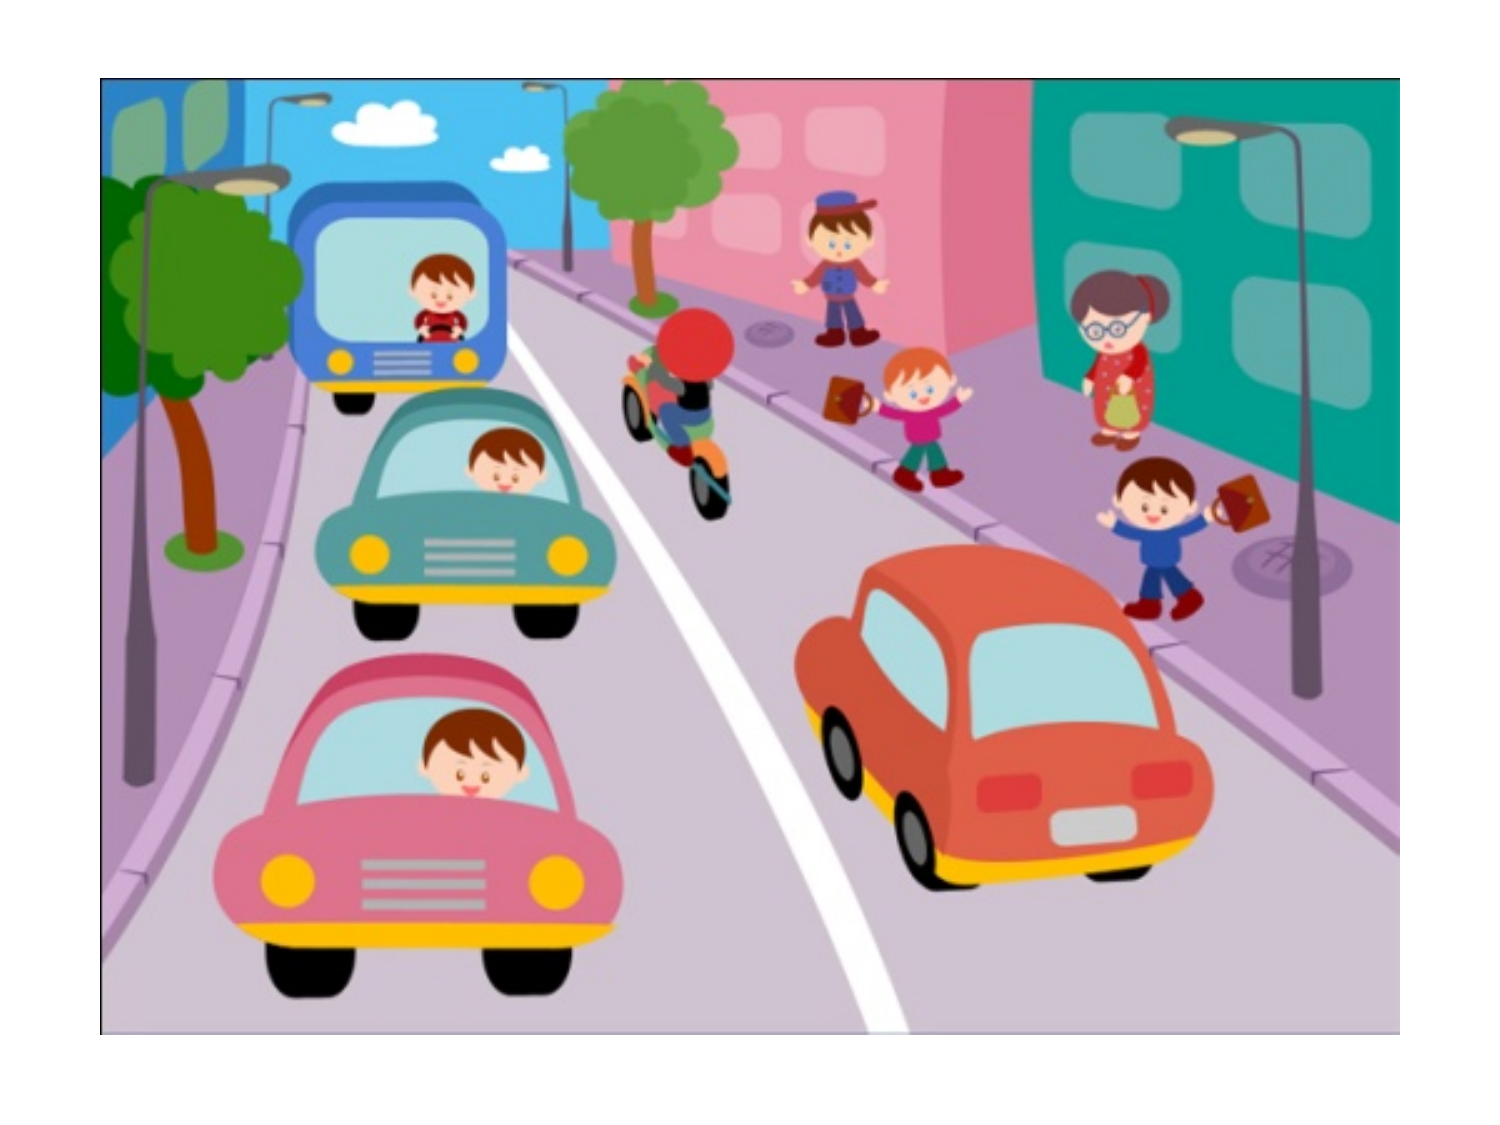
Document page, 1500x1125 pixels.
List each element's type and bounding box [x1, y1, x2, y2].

list [100, 77, 1400, 1036]
